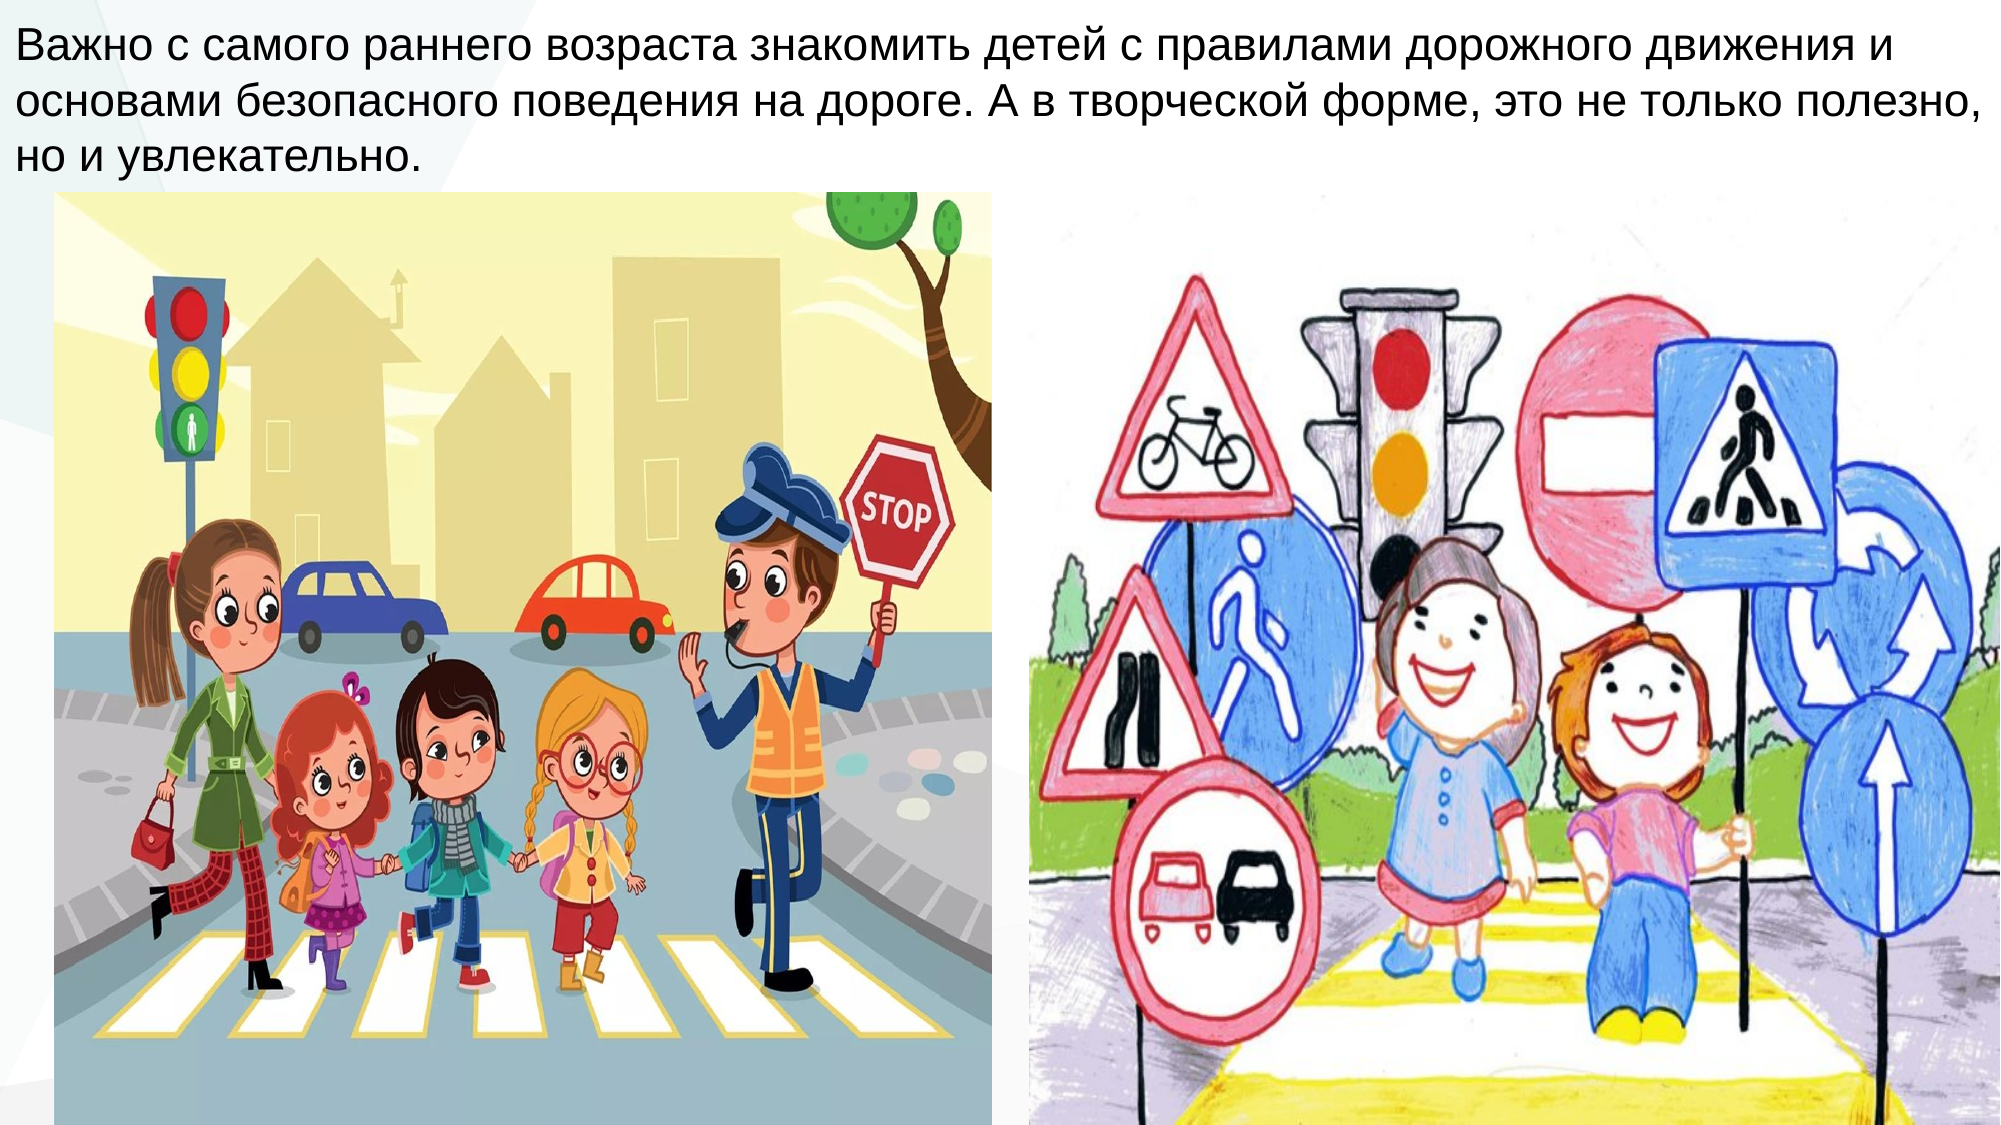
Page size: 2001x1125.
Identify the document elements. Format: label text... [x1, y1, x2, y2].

title Важно с самого раннего возраста знакомить детей с правилами дорожного движения и основами безопасного поведения на дороге. А в творческой форме, это не только полезно, но и увлекательно. [0, 0, 2000, 386]
picture [1029, 195, 2000, 1125]
picture [54, 192, 993, 1125]
